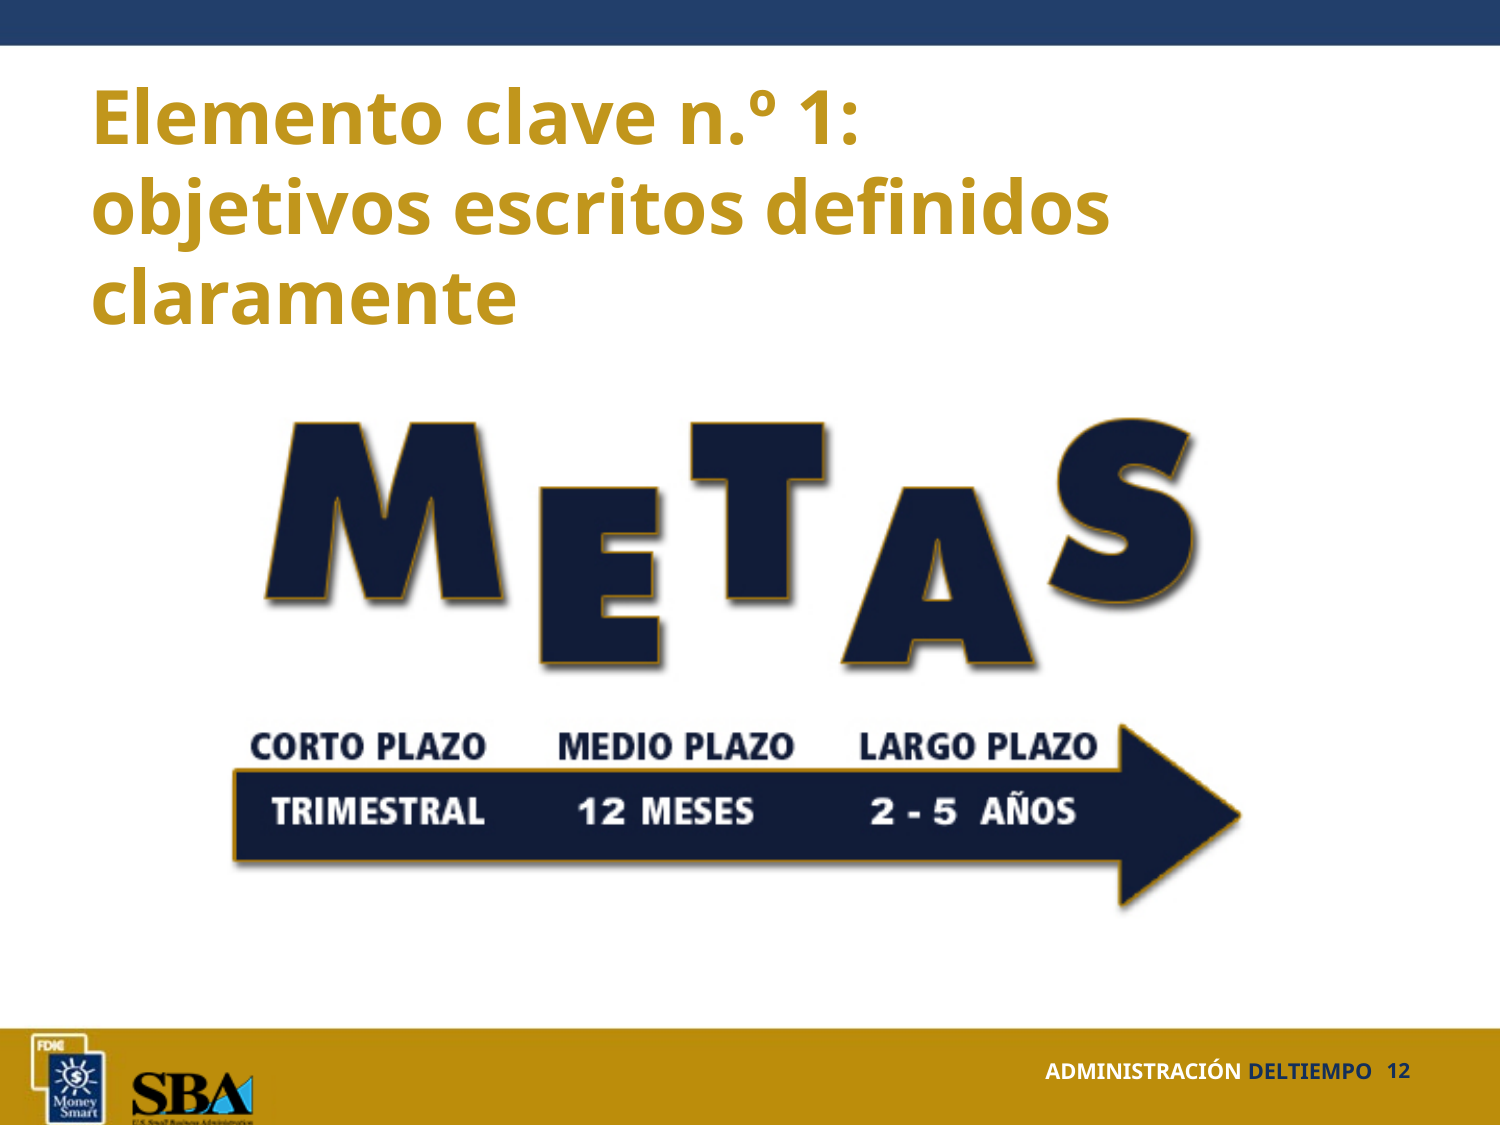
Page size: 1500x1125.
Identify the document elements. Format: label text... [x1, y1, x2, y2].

title Elemento clave n.º 1: objetivos escritos definidos claramente [74, 62, 1426, 163]
picture [0, 0, 1500, 1125]
